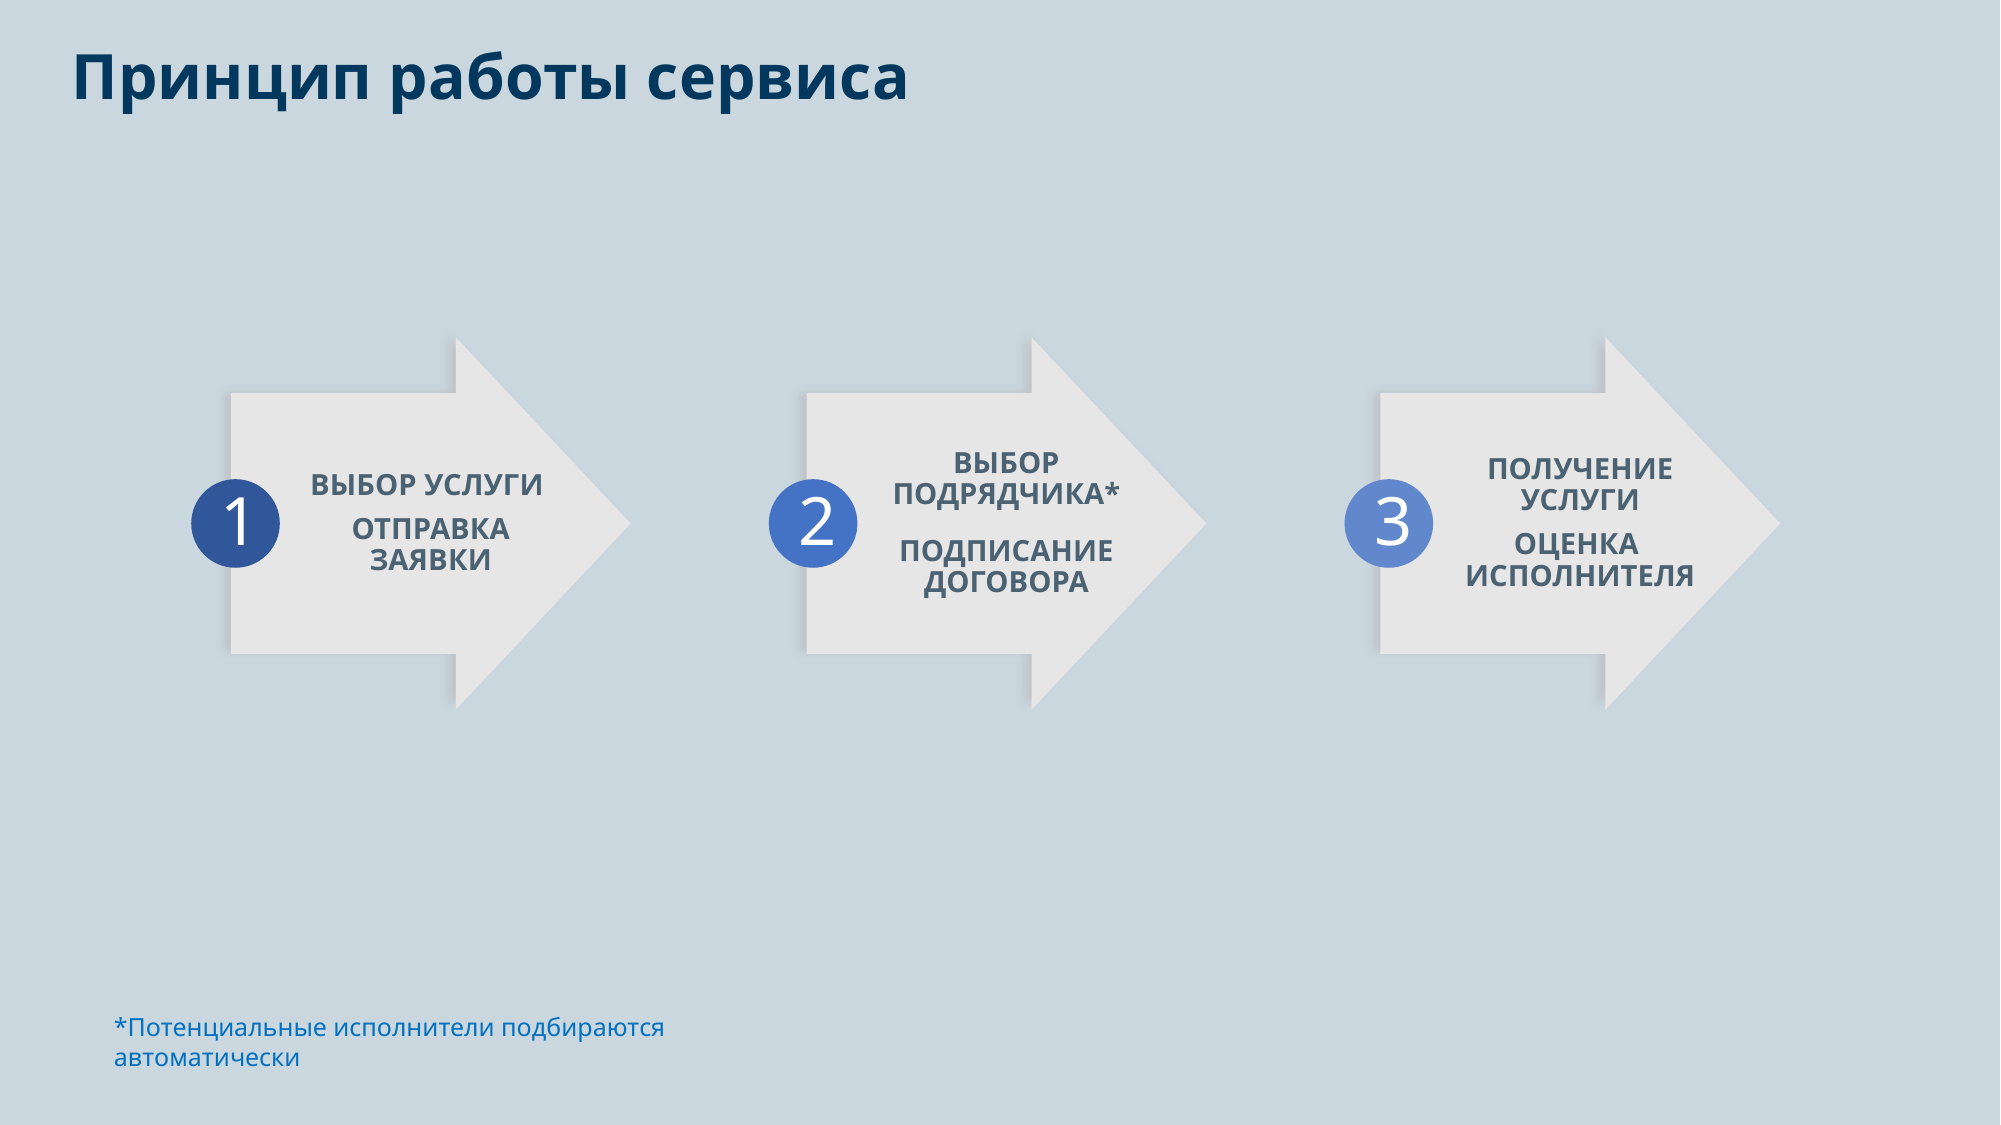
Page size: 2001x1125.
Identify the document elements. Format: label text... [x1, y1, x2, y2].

text_box Принцип работы сервиса [56, 34, 1000, 120]
text_box *Потенциальные исполнители подбираются автоматически [113, 1011, 793, 1060]
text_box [191, 337, 1781, 710]
